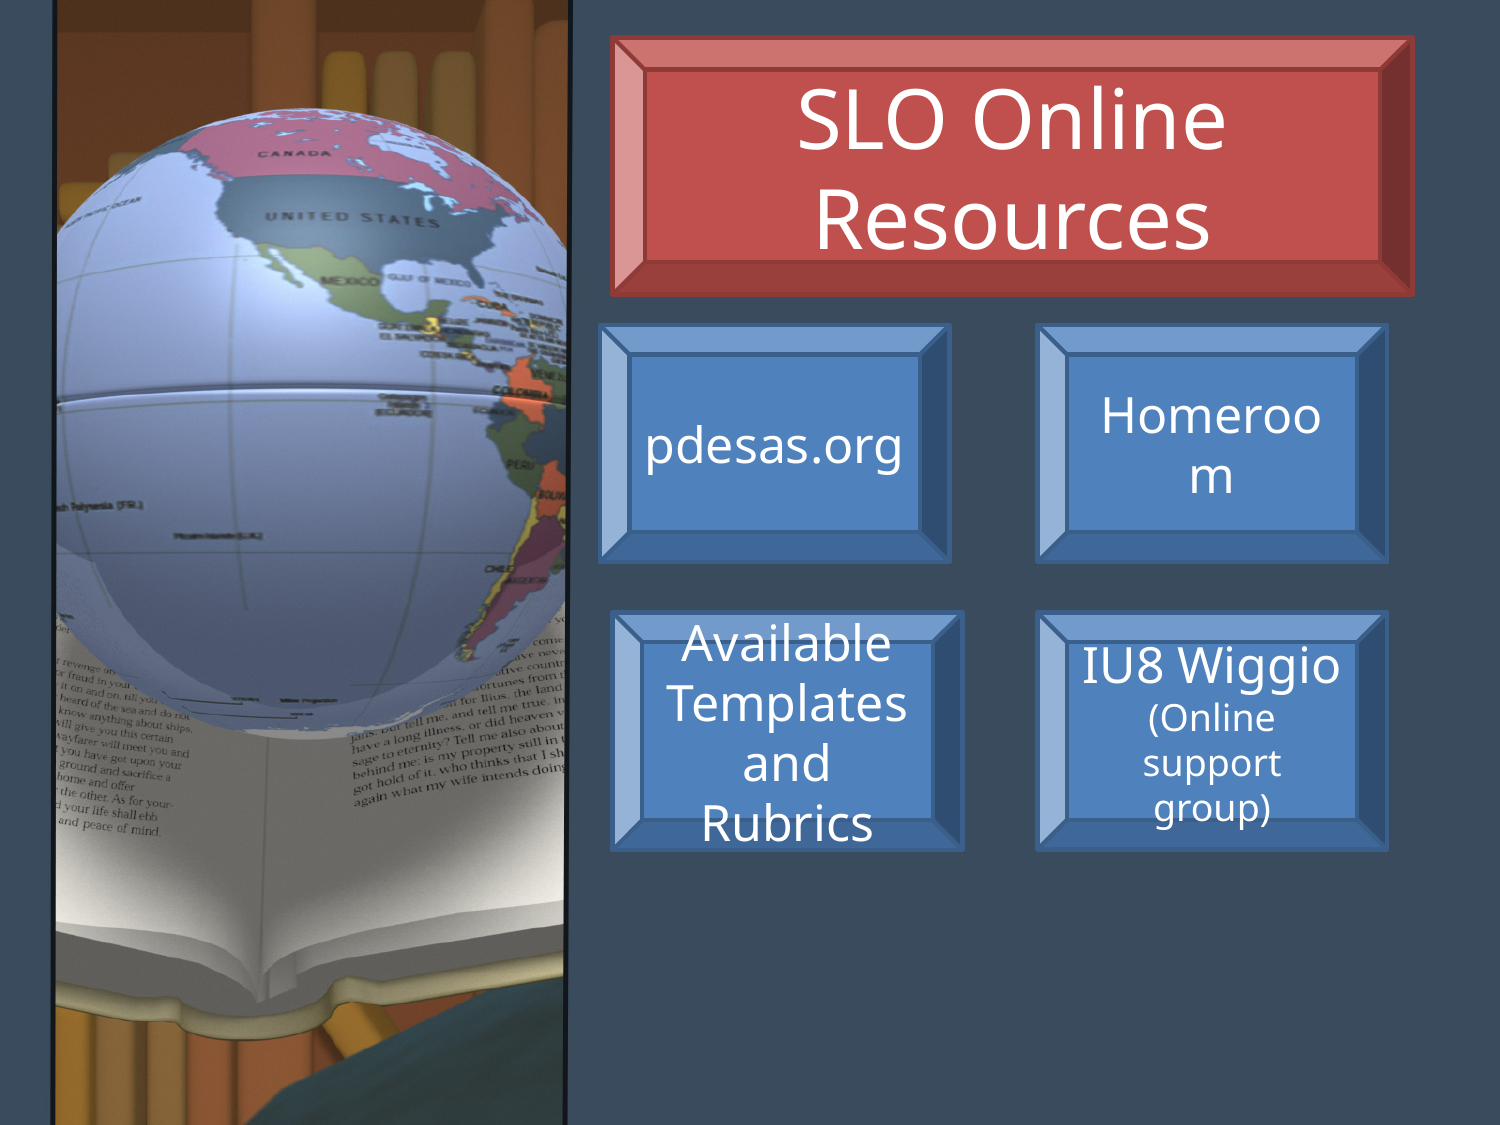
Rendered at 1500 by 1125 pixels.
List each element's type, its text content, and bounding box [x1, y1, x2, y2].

text_box pdesas.org [598, 323, 952, 564]
text_box Available Templates and Rubrics [610, 610, 965, 852]
text_box SLO Online Resources [610, 35, 1415, 297]
text_box Homeroom [1035, 323, 1389, 564]
picture [0, 0, 1500, 1125]
text_box IU8 Wiggio (Online support group) [1035, 610, 1389, 852]
